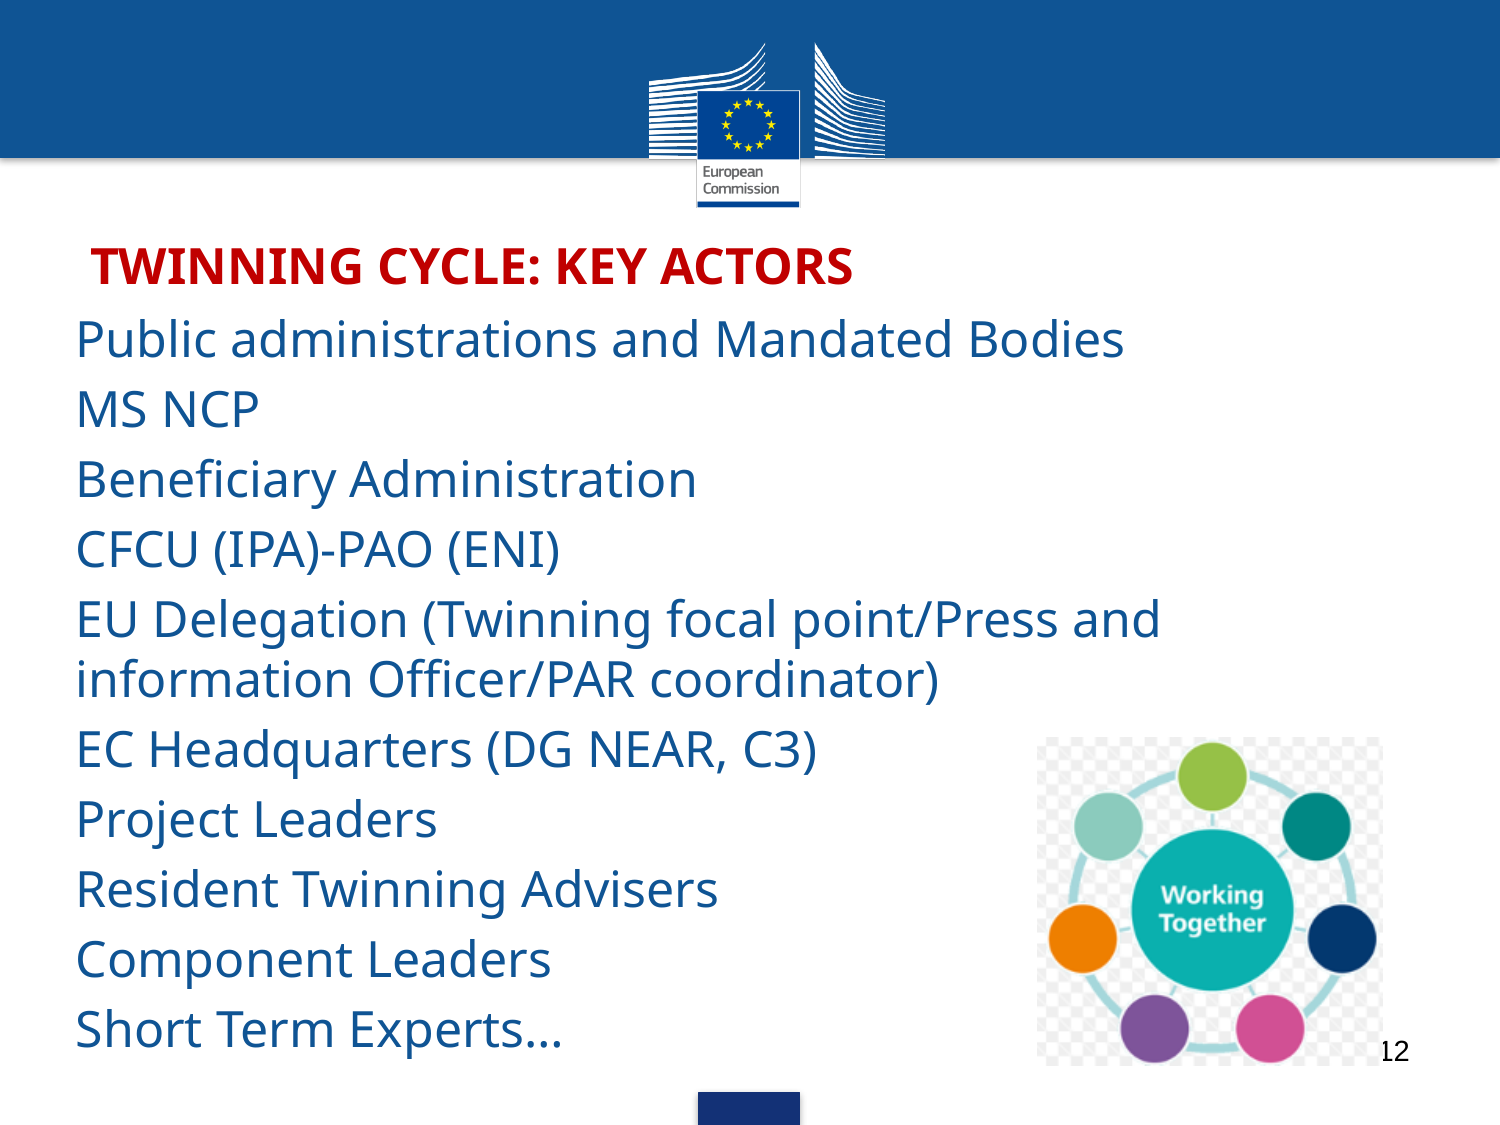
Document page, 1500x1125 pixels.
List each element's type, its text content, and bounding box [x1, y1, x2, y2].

title TWINNING CYCLE: KEY ACTORS [75, 187, 1113, 299]
picture [649, 42, 885, 187]
list Public administrations and Mandated Bodies MS NCP Beneficiary Administration CFCU (IPA)-PAO (ENI) EU Delegation (Twinning focal point/Press and information Officer/PAR coordinator) EC Headquarters (DG NEAR, C3) Project Leaders Resident Twinning Advisers Component Leaders Short Term Experts… [4, 299, 1450, 1125]
picture [1037, 737, 1383, 1066]
slide_number 12 [1074, 1024, 1425, 1103]
